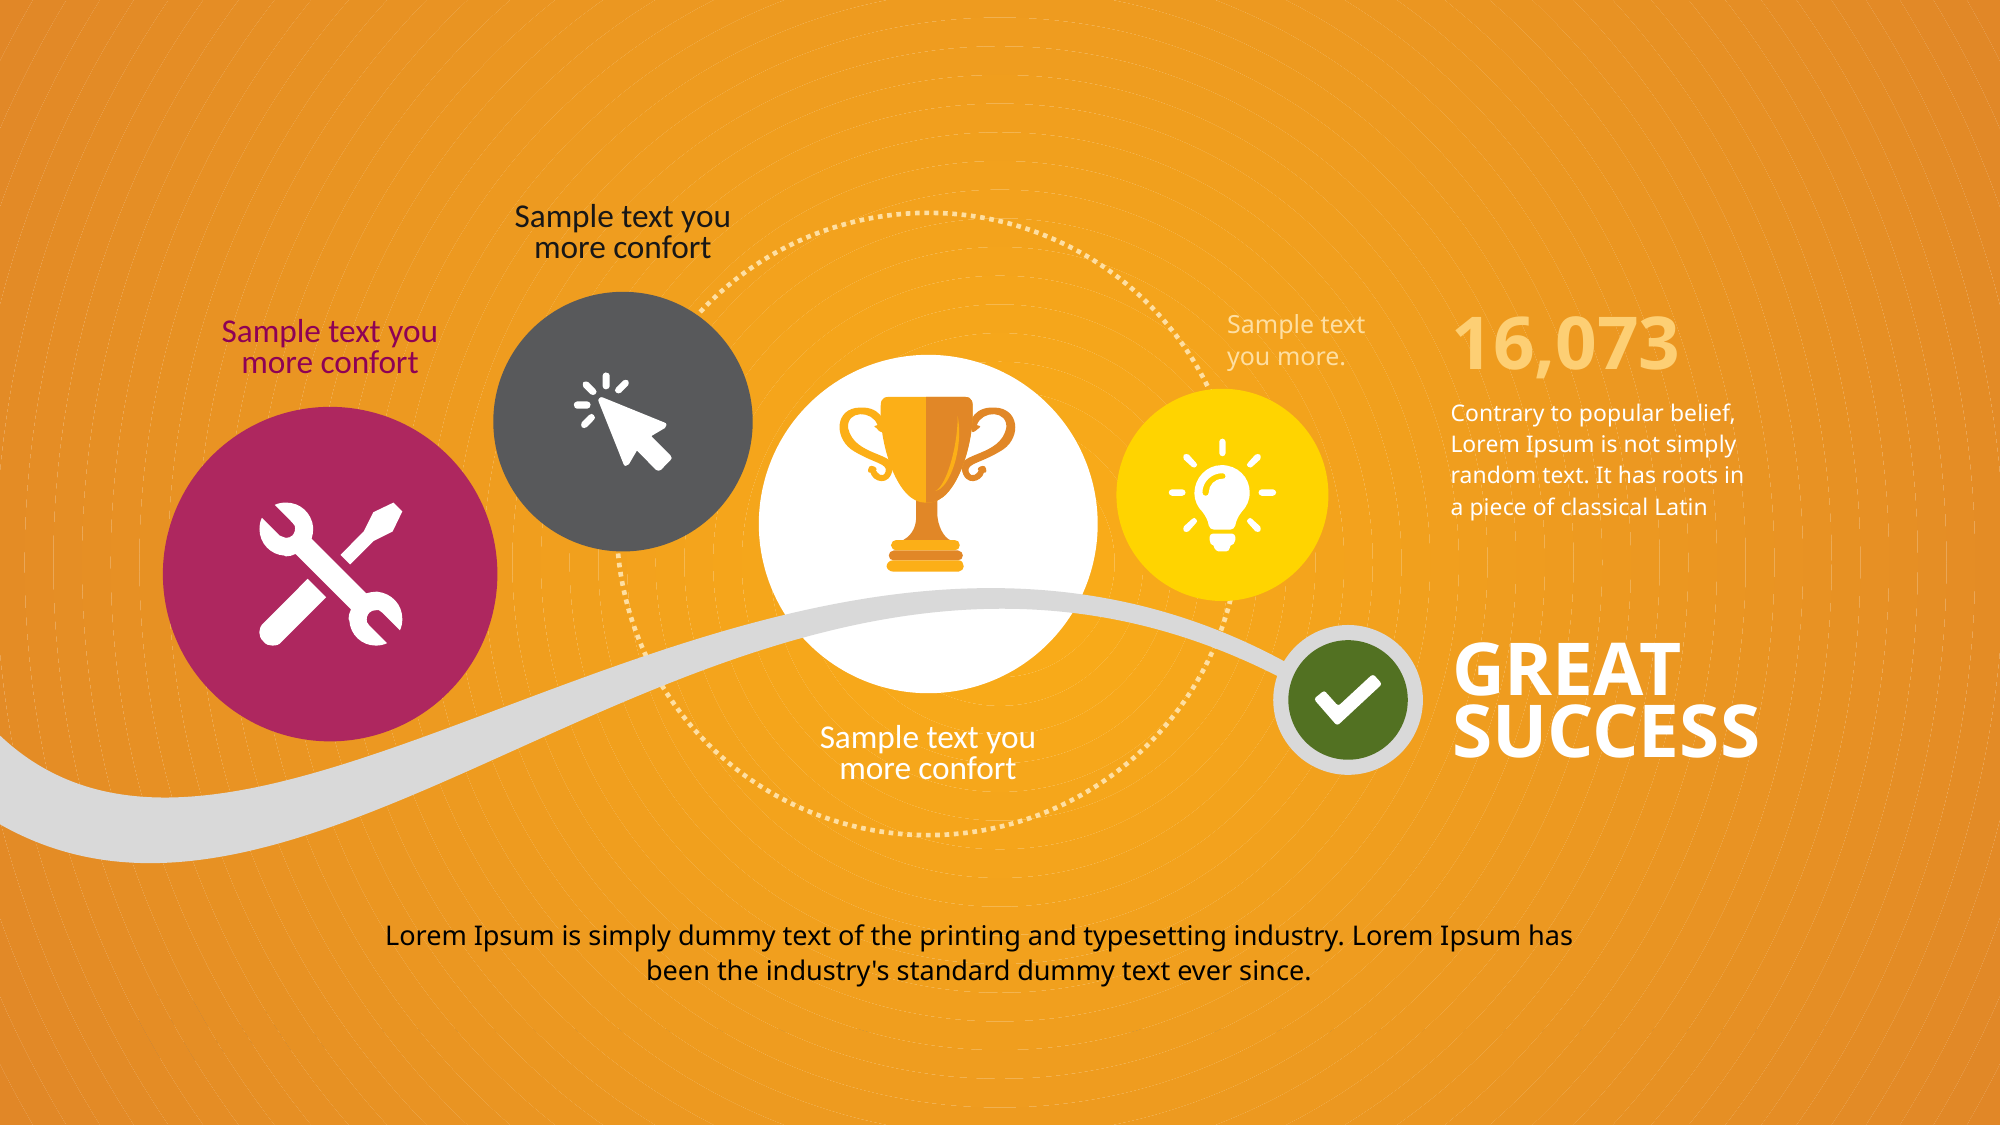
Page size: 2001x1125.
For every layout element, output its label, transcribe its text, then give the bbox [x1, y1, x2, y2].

text_box Sample text you more confort [498, 195, 748, 273]
text_box [0, 588, 1284, 864]
text_box [1209, 533, 1236, 552]
text_box [259, 502, 403, 646]
text_box [614, 379, 629, 394]
text_box [1183, 454, 1198, 468]
text_box [162, 406, 498, 742]
text_box [1246, 517, 1261, 532]
text_box [1168, 489, 1186, 496]
text_box [493, 291, 753, 552]
text_box GREAT SUCCESS [1437, 640, 1819, 780]
text_box [803, 609, 1073, 694]
text_box [1288, 640, 1408, 760]
text_box [1246, 454, 1261, 468]
text_box [1194, 465, 1250, 530]
text_box [617, 212, 1231, 655]
text_box [598, 397, 672, 471]
text_box [581, 413, 595, 429]
text_box [1273, 624, 1423, 775]
text_box Sample text you more confort [205, 310, 455, 388]
text_box [1258, 489, 1277, 496]
text_box 16,073 [1436, 289, 1696, 387]
text_box [1116, 388, 1329, 602]
text_box [1183, 517, 1198, 532]
text_box Lorem Ipsum is simply dummy text of the printing and typesetting industry. Lorem Ipsum has been the industry's standard dummy text ever since. [362, 907, 1596, 994]
text_box Sample text you more confort [791, 716, 1065, 794]
text_box [0, 0, 2000, 1125]
text_box [573, 401, 591, 409]
text_box Sample text you more. [1212, 299, 1389, 378]
text_box [1314, 675, 1382, 725]
text_box [602, 372, 610, 390]
text_box [758, 354, 1098, 614]
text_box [833, 396, 1021, 572]
text_box Contrary to popular belief, Lorem Ipsum is not simply random text. It has roots in a piece of classical Latin [1435, 387, 1768, 527]
text_box [662, 614, 1214, 836]
text_box [582, 381, 597, 395]
text_box [1219, 438, 1226, 457]
